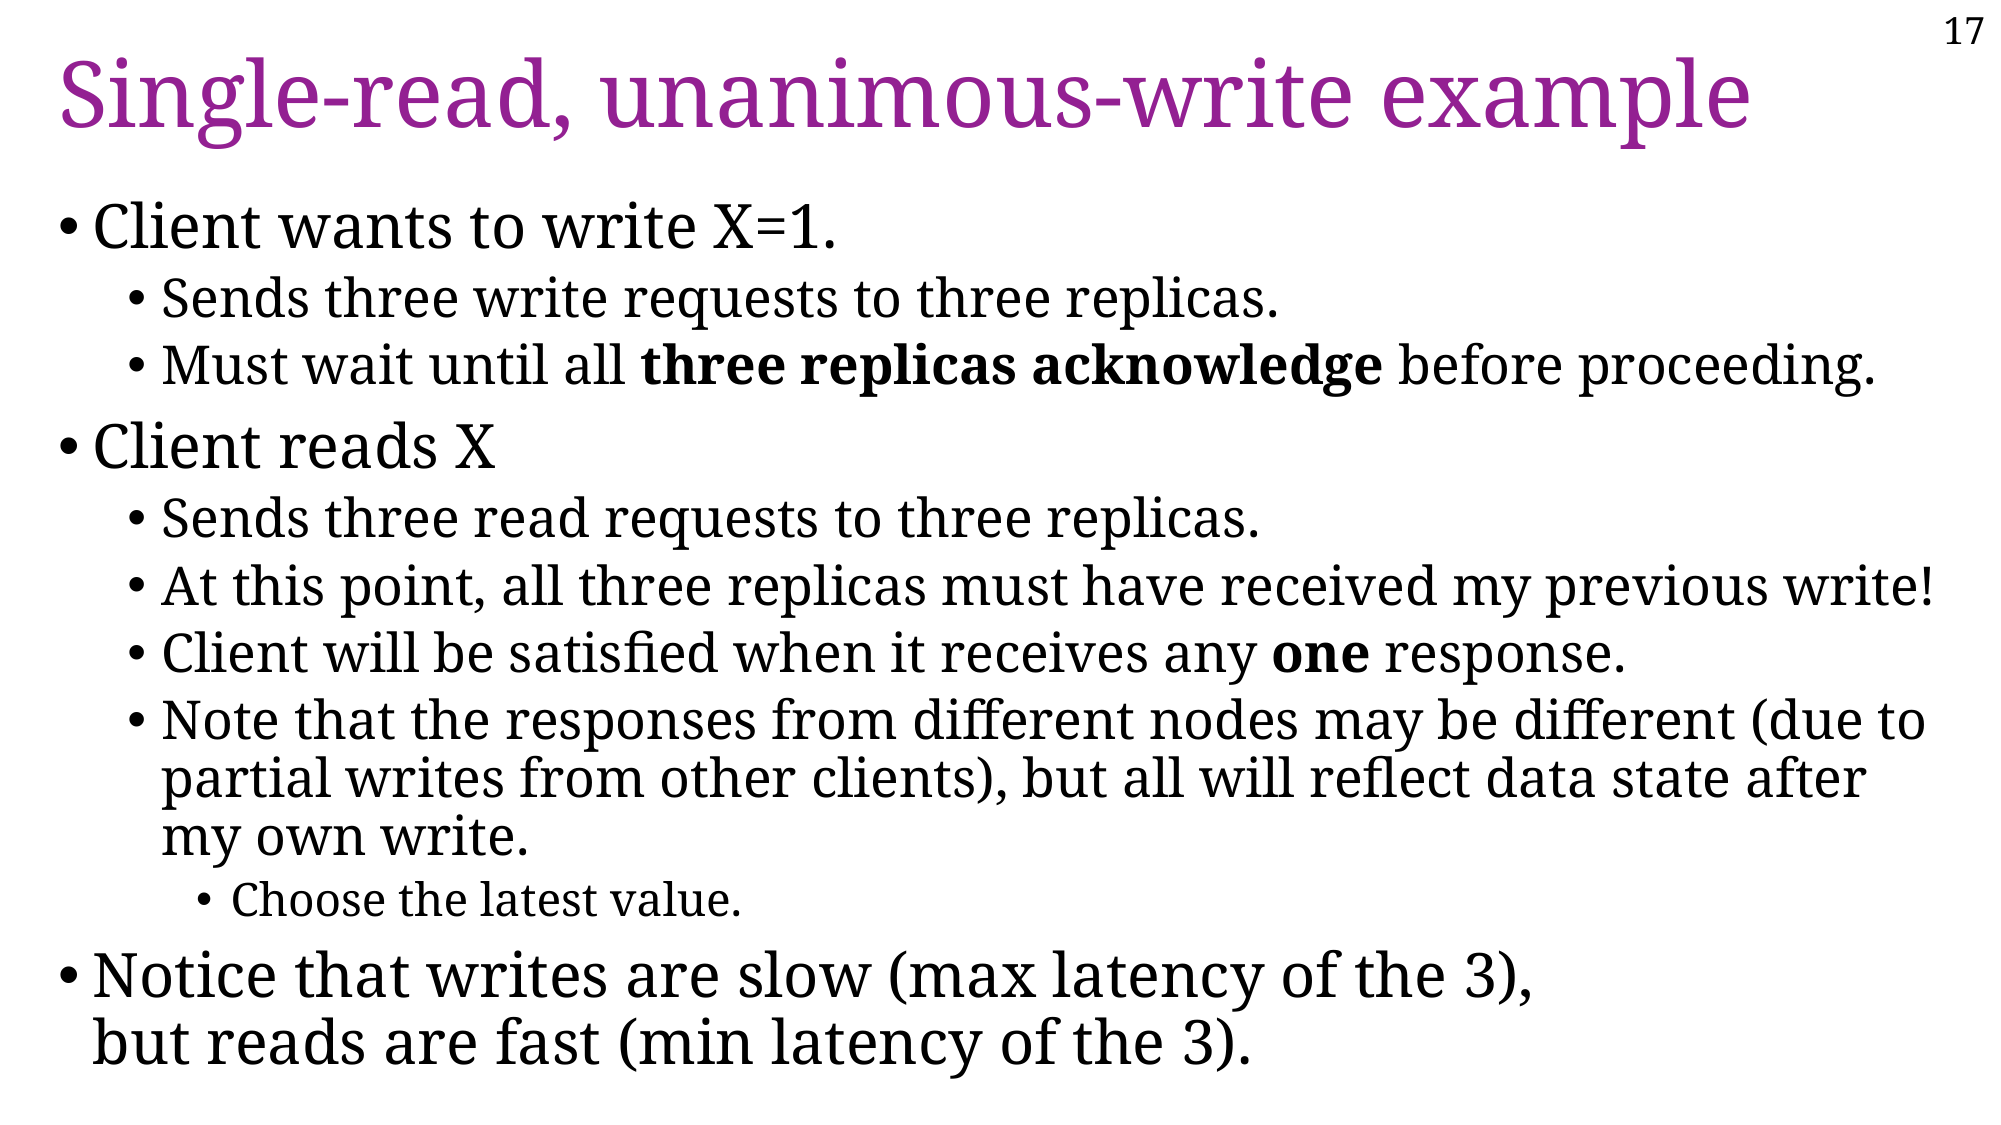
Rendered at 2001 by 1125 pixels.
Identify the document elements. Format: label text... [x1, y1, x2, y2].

list Client wants to write X=1. Sends three write requests to three replicas. Must wait until all three replicas acknowledge before proceeding. Client reads X Sends three read requests to three replicas. At this point, all three replicas must have received my previous write! Client will be satisfied when it receives any one response. Note that the responses from different nodes may be different (due to partial writes from other clients), but all will reflect data state after my own write. Choose the latest value. Notice that writes are slow (max latency of the 3), but reads are fast (min latency of the 3). [43, 188, 1953, 1106]
title Single-read, unanimous-write example [43, 25, 1953, 171]
